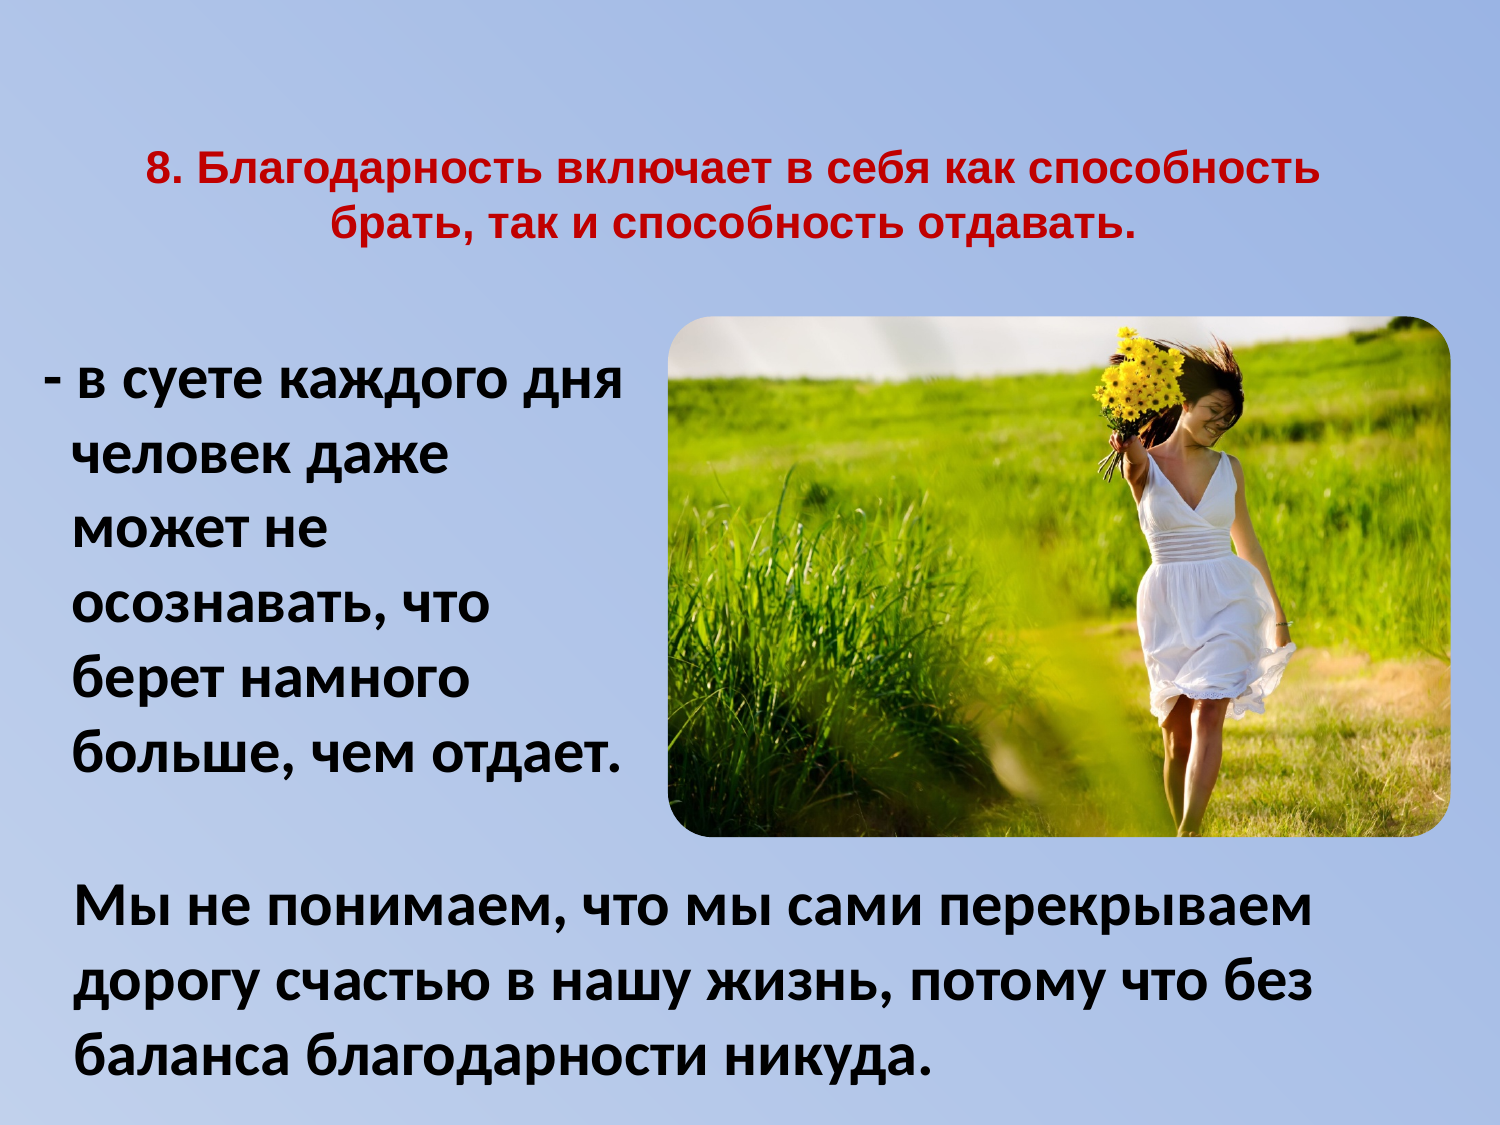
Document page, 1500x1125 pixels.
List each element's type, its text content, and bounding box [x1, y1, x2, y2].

text_box Мы не понимаем, что мы сами перекрываем дорогу счастью в нашу жизнь, потому что без баланса благодарности никуда. [58, 855, 1465, 1096]
title 8. Благодарность включает в себя как способность брать, так и способность отдавать. [58, 128, 1409, 317]
picture [667, 316, 1451, 838]
list - в суете каждого дня человек даже может не осознавать, что берет намного больше, чем отдает. [0, 328, 657, 832]
